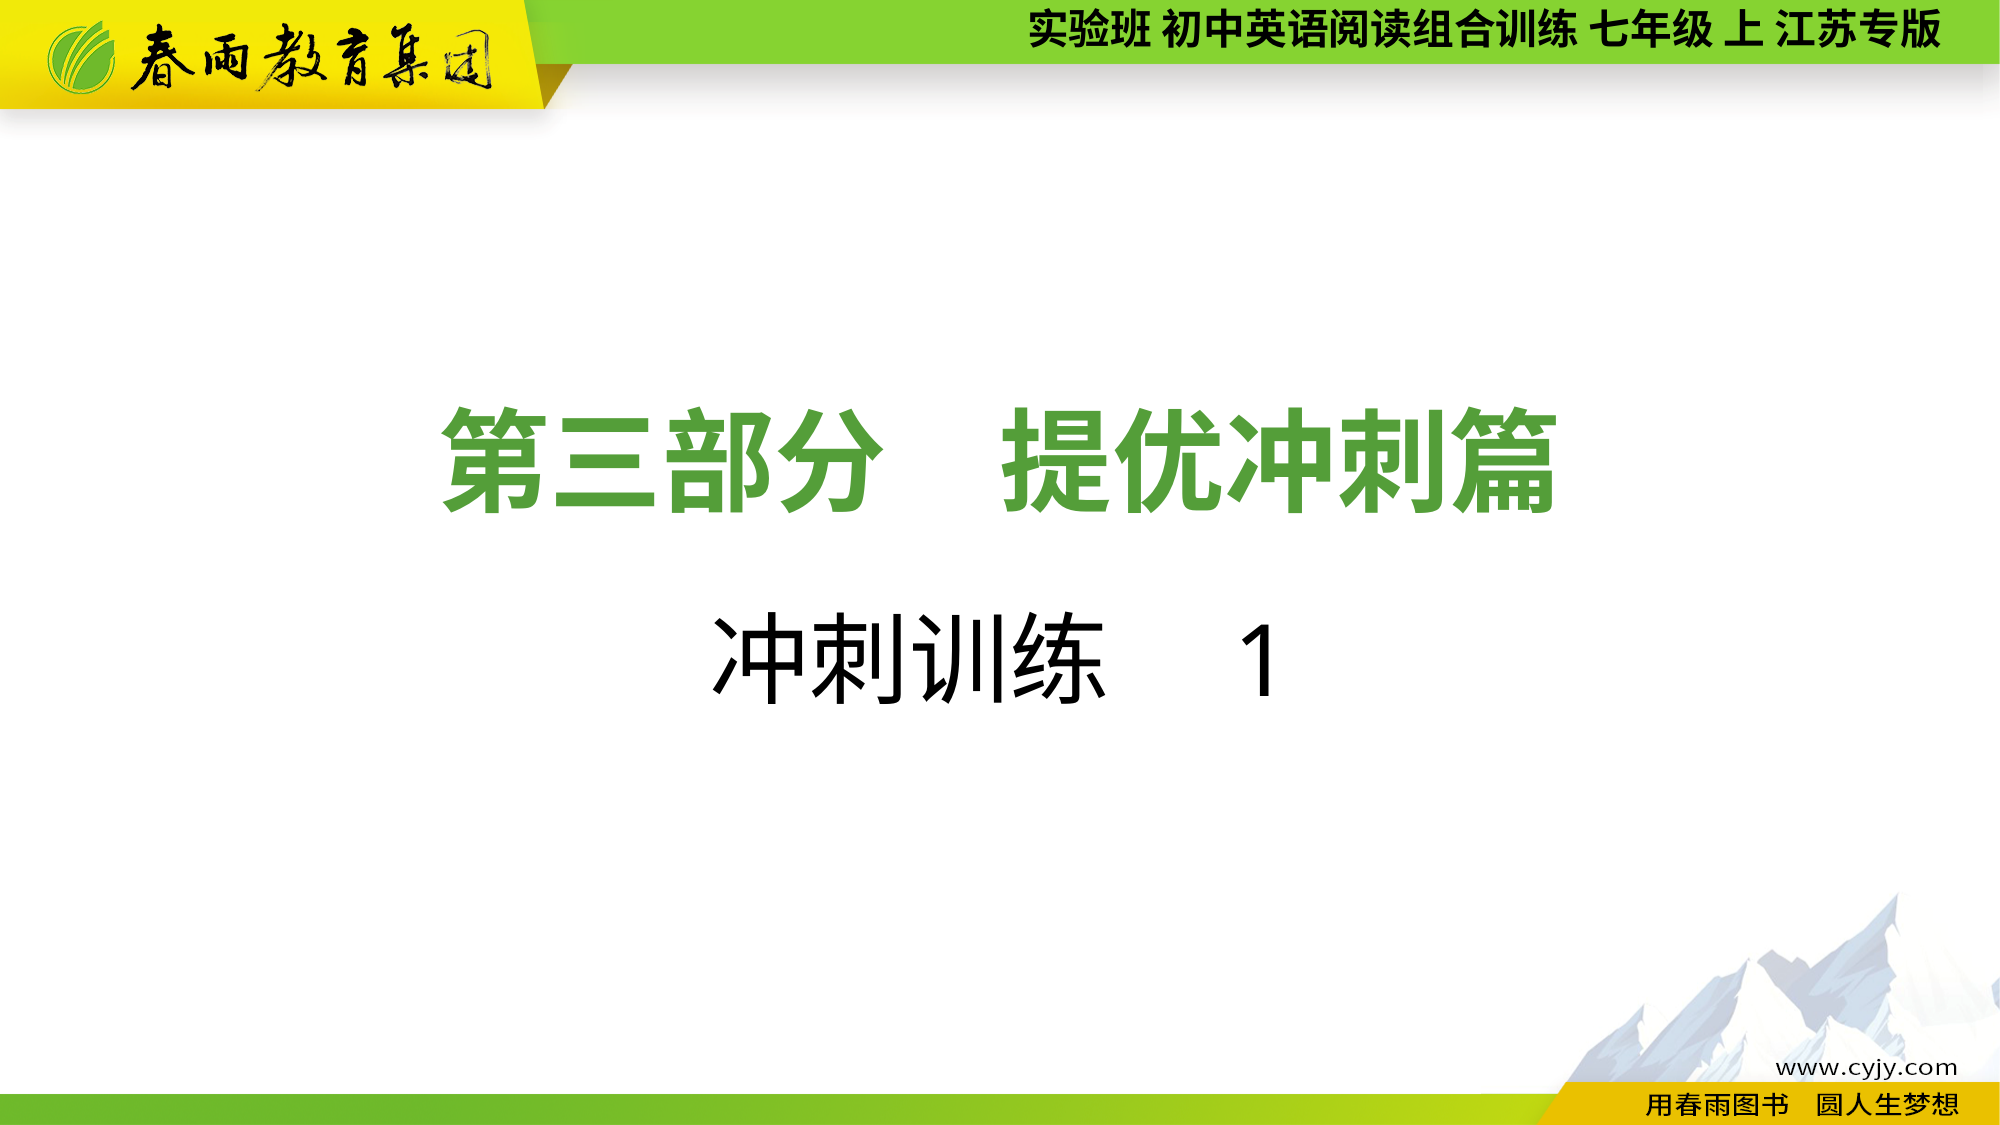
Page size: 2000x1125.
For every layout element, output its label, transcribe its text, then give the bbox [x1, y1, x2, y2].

picture [0, 0, 2000, 1125]
text_box 冲刺训练 1 [54, 528, 1946, 724]
text_box 第三部分 提优冲刺篇 [54, 316, 1946, 528]
